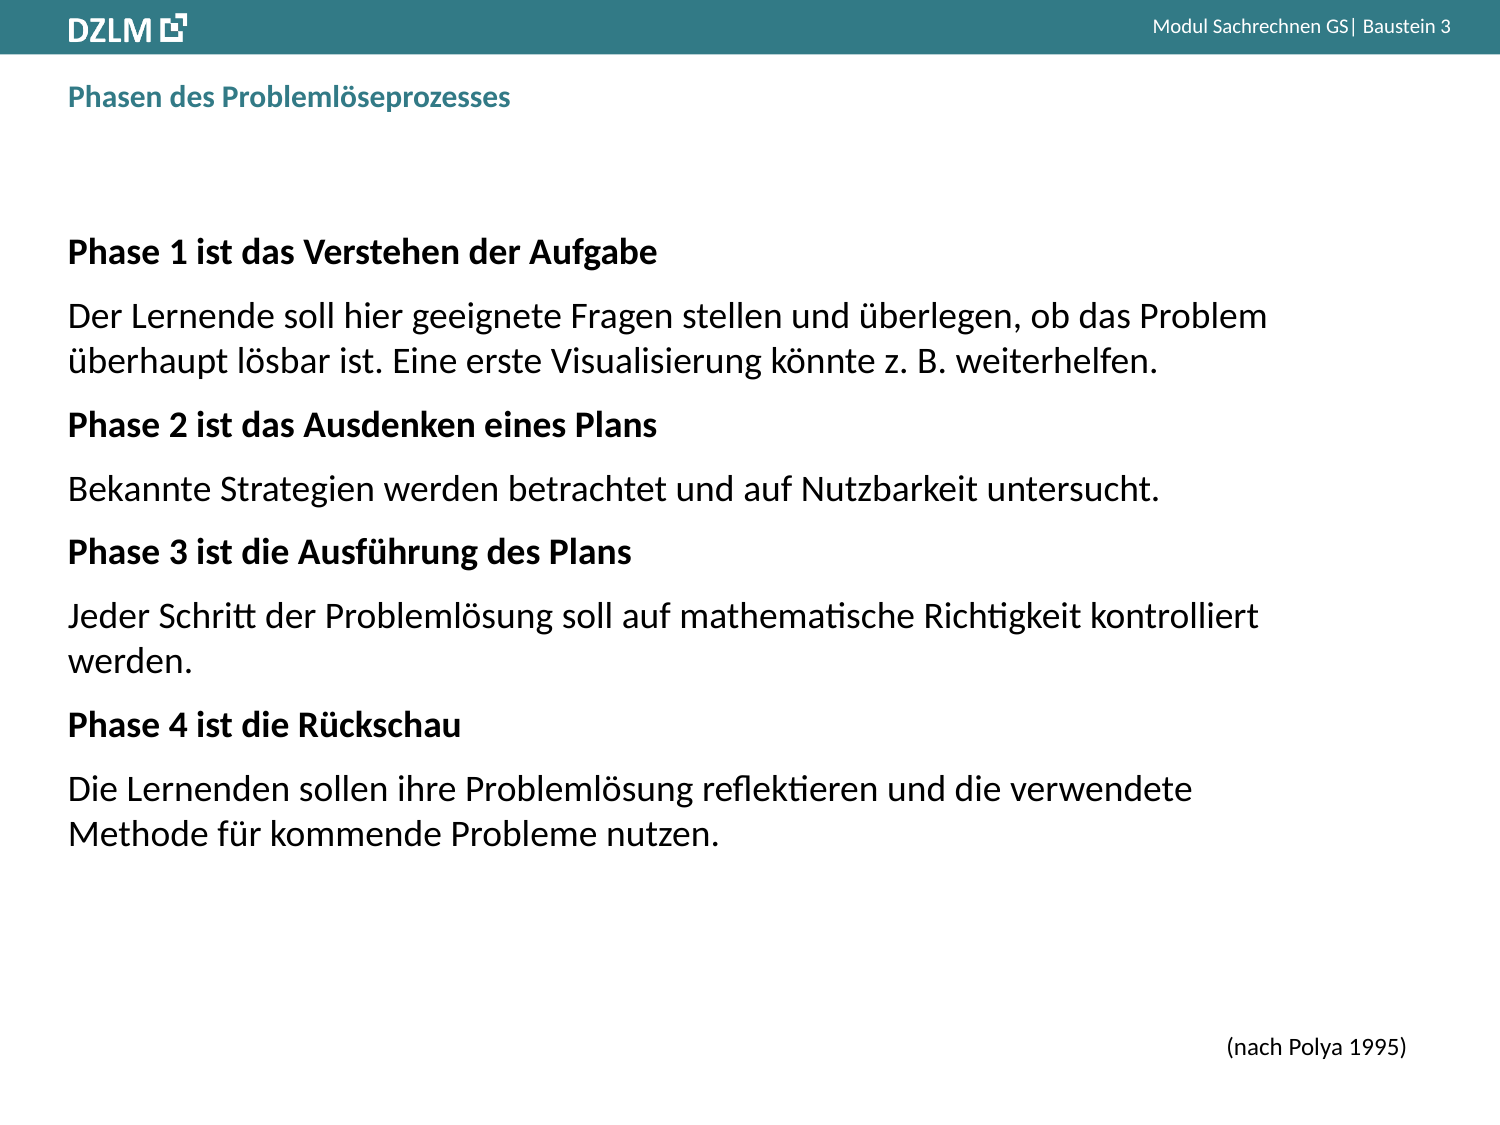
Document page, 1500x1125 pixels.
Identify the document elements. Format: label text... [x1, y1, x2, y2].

text_box Phase 1 ist das Verstehen der Aufgabe Der Lernende soll hier geeignete Fragen stellen und überlegen, ob das Problem überhaupt lösbar ist. Eine erste Visualisierung könnte z. B. weiterhelfen. Phase 2 ist das Ausdenken eines Plans Bekannte Strategien werden betrachtet und auf Nutzbarkeit untersucht. Phase 3 ist die Ausführung des Plans Jeder Schritt der Problemlösung soll auf mathematische Richtigkeit kontrolliert werden. Phase 4 ist die Rückschau Die Lernenden sollen ihre Problemlösung reflektieren und die verwendete Methode für kommende Probleme nutzen. [53, 219, 1329, 946]
title Phasen des Problemlöseprozesses [53, 68, 1500, 149]
text_box (nach Polya 1995) [1211, 1023, 1423, 1068]
